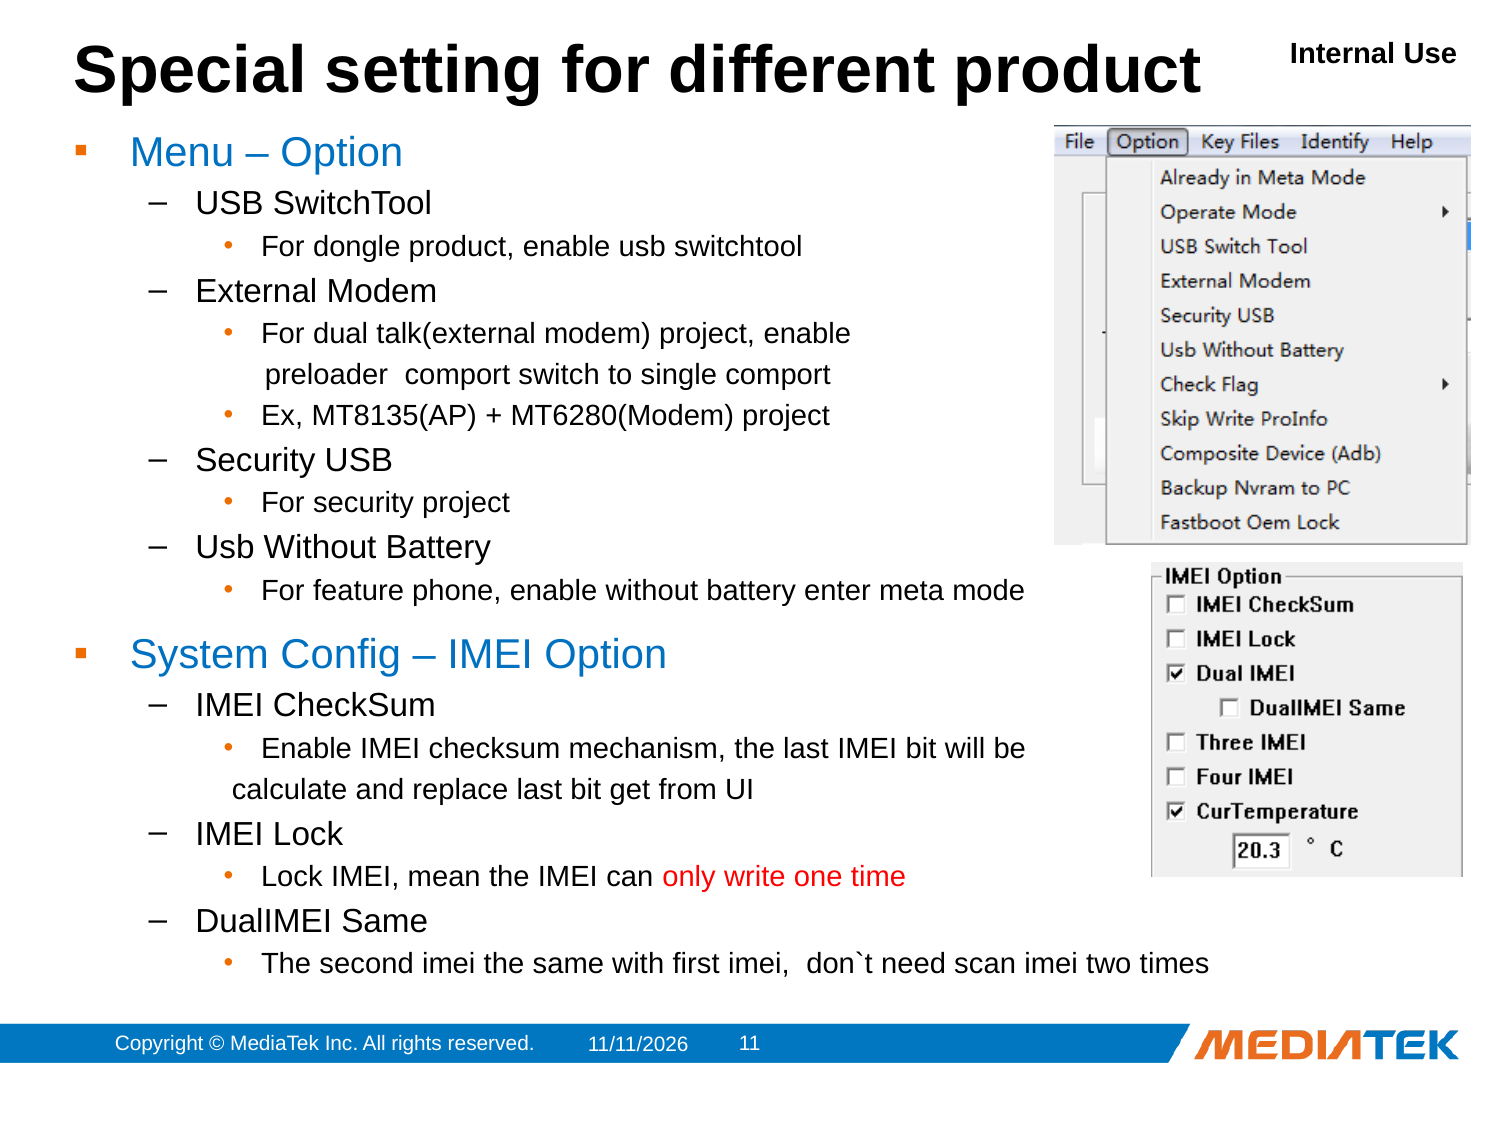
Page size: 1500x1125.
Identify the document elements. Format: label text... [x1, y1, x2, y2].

title Special setting for different product [58, 11, 1381, 116]
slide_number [573, 1022, 711, 1090]
picture [0, 1023, 99, 1063]
picture [1151, 562, 1463, 877]
picture [789, 1044, 1459, 1063]
slide_number 10 [711, 1022, 789, 1090]
picture [1054, 125, 1471, 545]
list Menu – Option USB SwitchTool For dongle product, enable usb switchtool External Modem For dual talk(external modem) project, enable preloader comport switch to single comport Ex, MT8135(AP) + MT6280(Modem) project Security USB For security project Usb Without Battery For feature phone, enable without battery enter meta mode System Config – IMEI Option IMEI CheckSum Enable IMEI checksum mechanism, the last IMEI bit will be calculate and replace last bit get from UI IMEI Lock Lock IMEI, mean the IMEI can only write one time DualIMEI Same The second imei the same with first imei, don`t need scan imei two times [58, 116, 1466, 1044]
footer Copyright © MediaTek Inc. All rights reserved. [99, 1022, 573, 1090]
